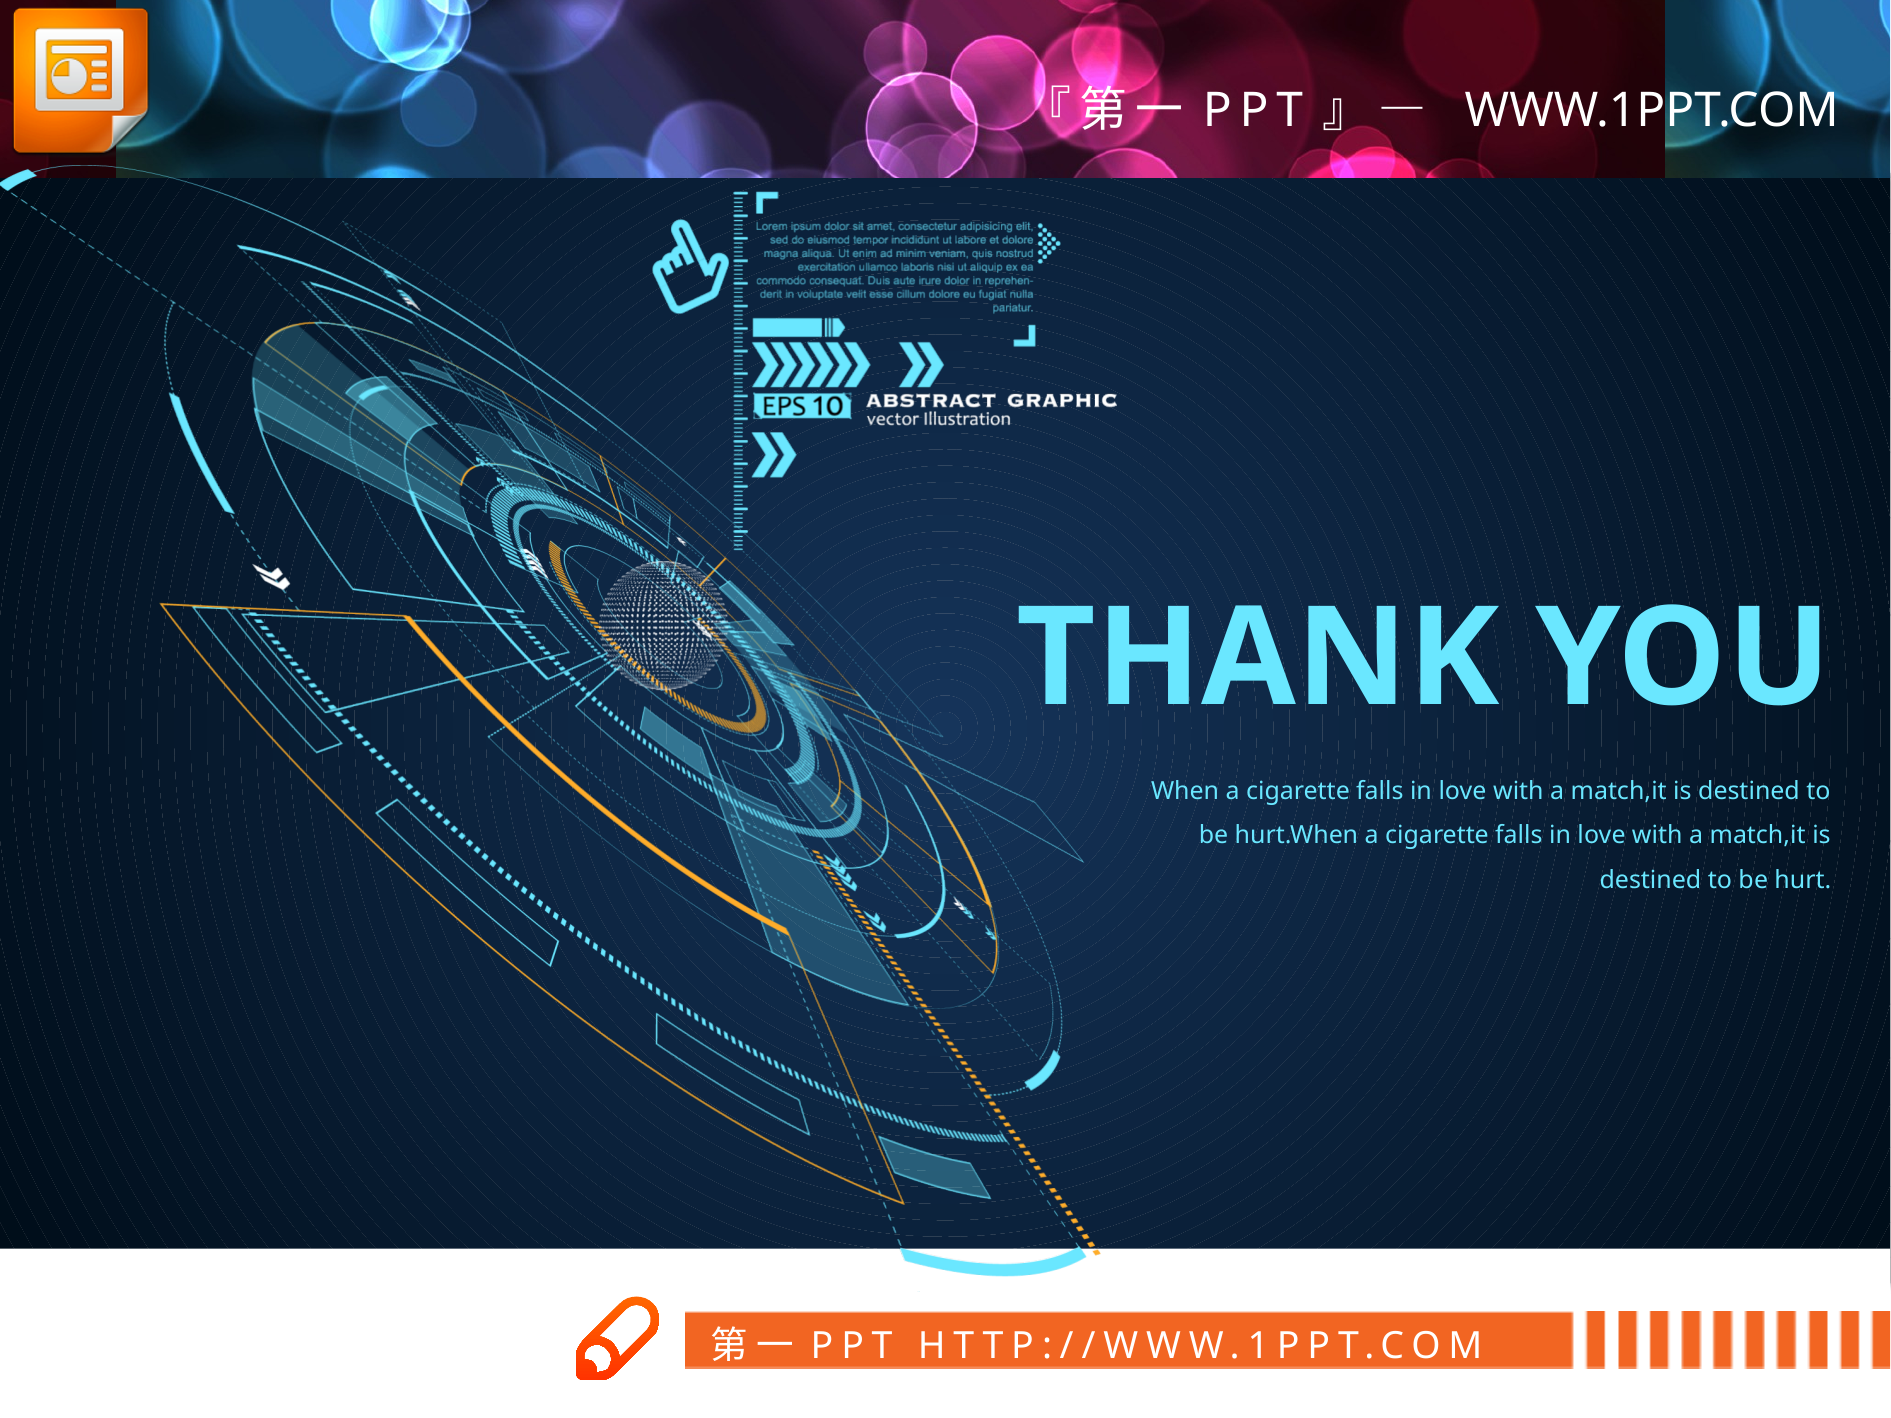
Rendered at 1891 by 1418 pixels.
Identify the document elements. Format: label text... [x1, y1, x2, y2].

text_box When a cigarette falls in love with a match,it is destined to be hurt.When a cigarette falls in love with a match,it is destined to be hurt. [1123, 751, 1847, 902]
text_box THANK YOU [1123, 559, 1847, 739]
picture [0, 0, 1891, 1292]
picture [685, 1311, 1891, 1369]
